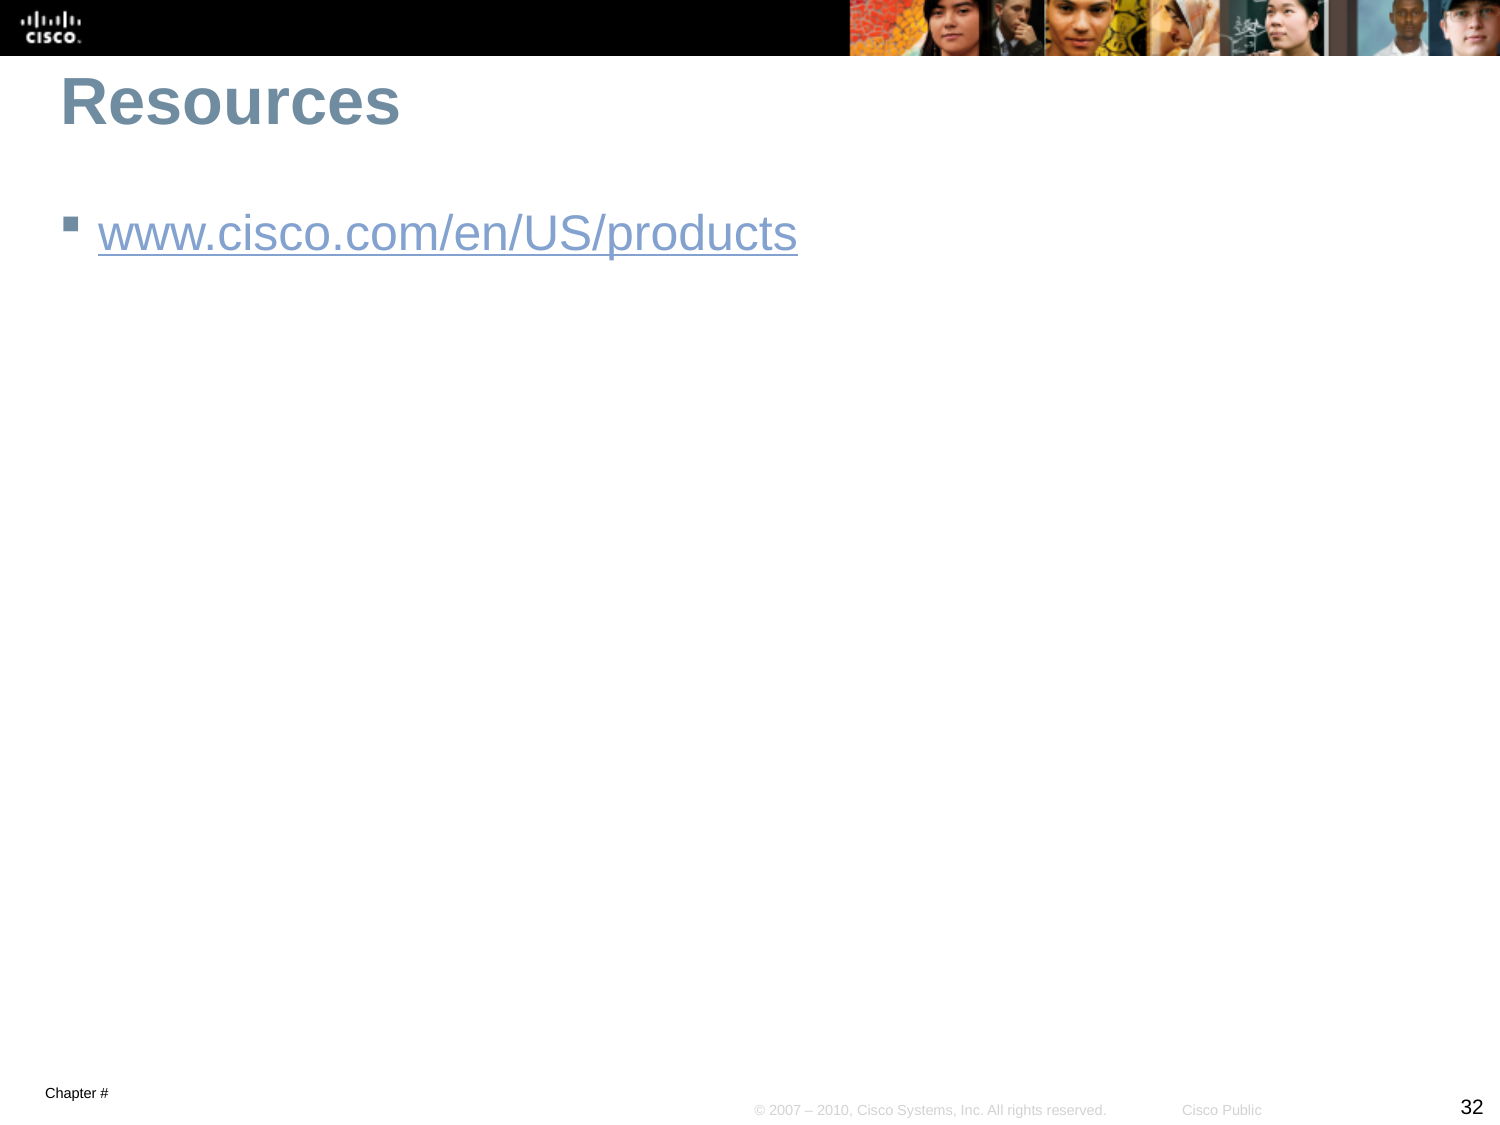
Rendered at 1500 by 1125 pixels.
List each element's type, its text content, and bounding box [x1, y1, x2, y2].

picture [0, 0, 1500, 56]
title Resources [45, 59, 1444, 182]
list www.cisco.com/en/US/products [45, 193, 1444, 1037]
